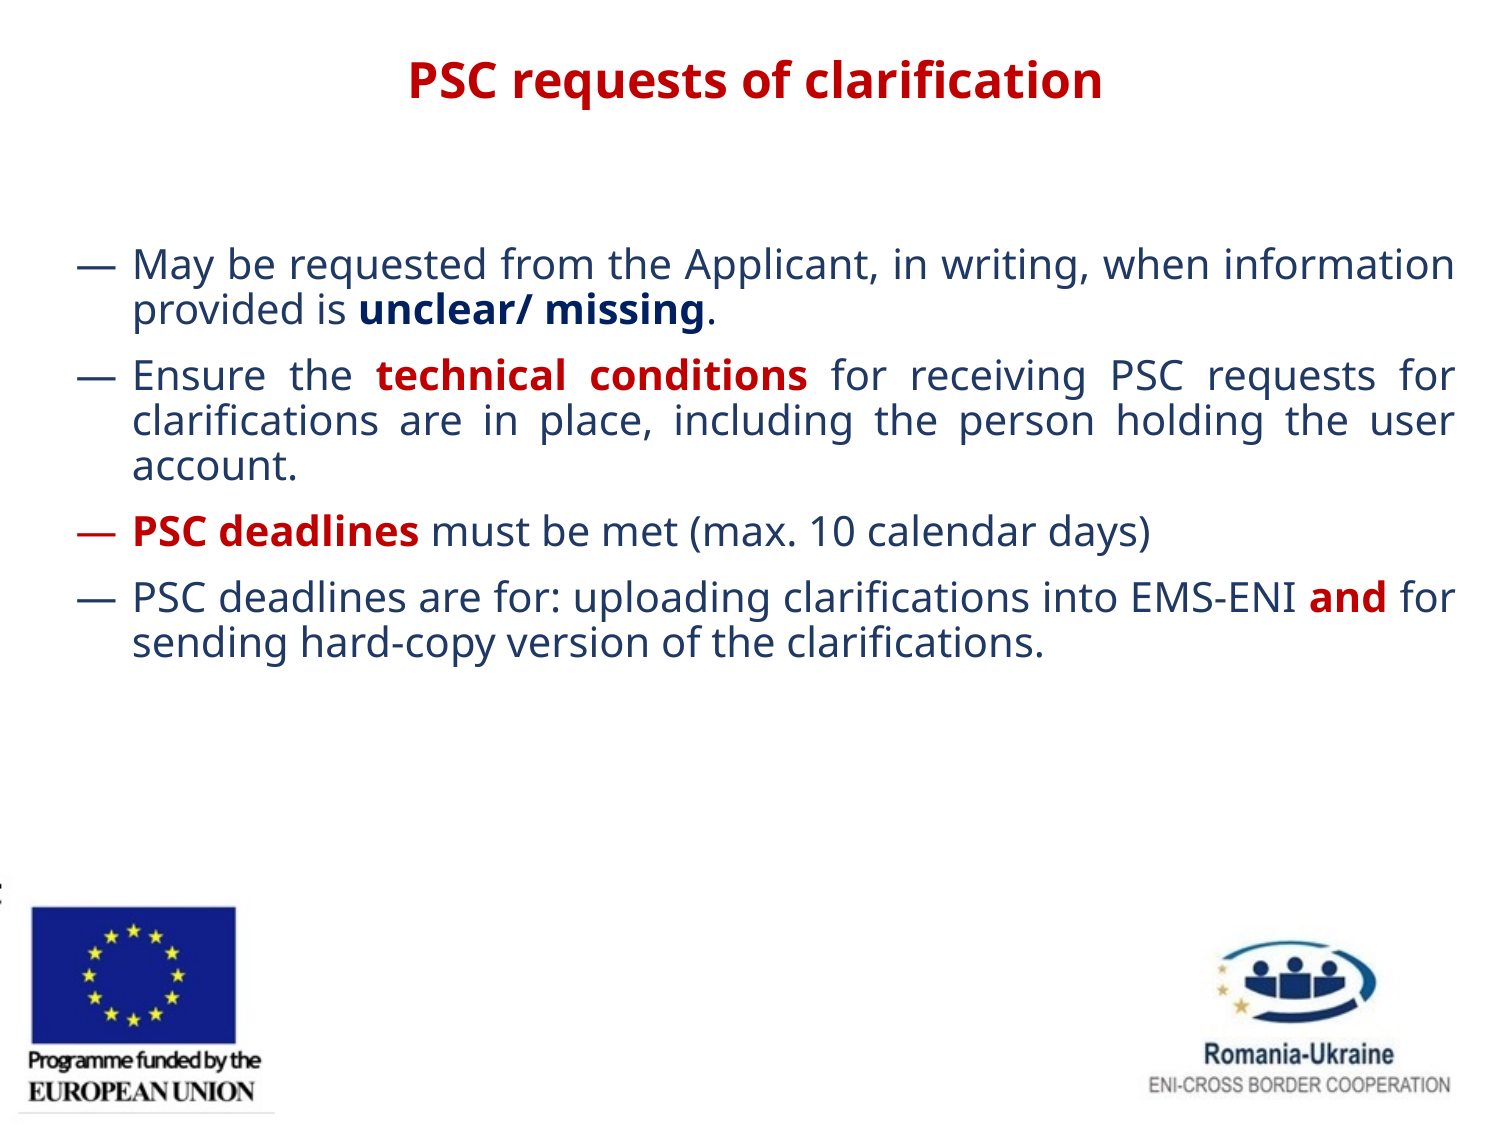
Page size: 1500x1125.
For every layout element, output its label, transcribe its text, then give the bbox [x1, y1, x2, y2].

text_box [0, 0, 1500, 75]
picture [0, 75, 1500, 1125]
text_box May be requested from the Applicant, in writing, when information provided is unclear/ missing. Ensure the technical conditions for receiving PSC requests for clarifications are in place, including the person holding the user account. PSC deadlines must be met (max. 10 calendar days) PSC deadlines are for: uploading clarifications into EMS-ENI and for sending hard-copy version of the clarifications. [41, 165, 1472, 942]
title PSC requests of clarification [109, 75, 1404, 117]
